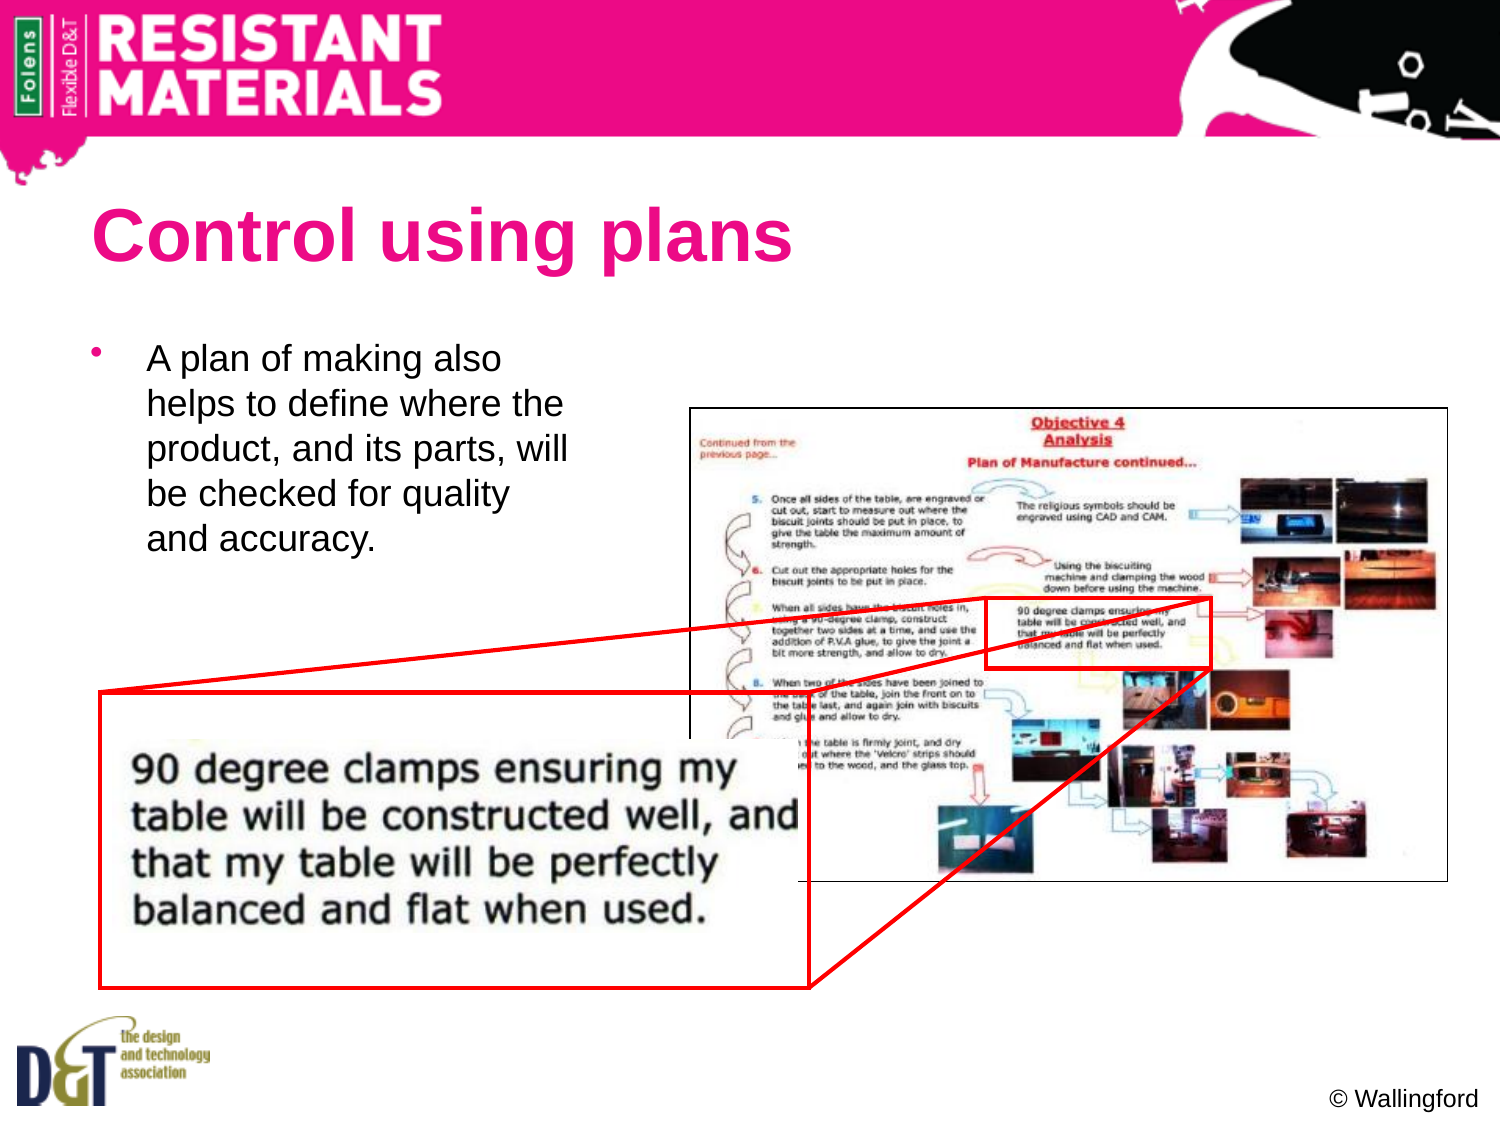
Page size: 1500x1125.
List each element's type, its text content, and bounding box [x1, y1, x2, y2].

picture [0, 0, 1500, 1125]
footer © Wallingford [1257, 1074, 1495, 1125]
title Control using plans [76, 160, 1427, 301]
text_box [100, 692, 810, 988]
list A plan of making also helps to define where the product, and its parts, will be checked for quality and accuracy. [75, 326, 597, 1005]
